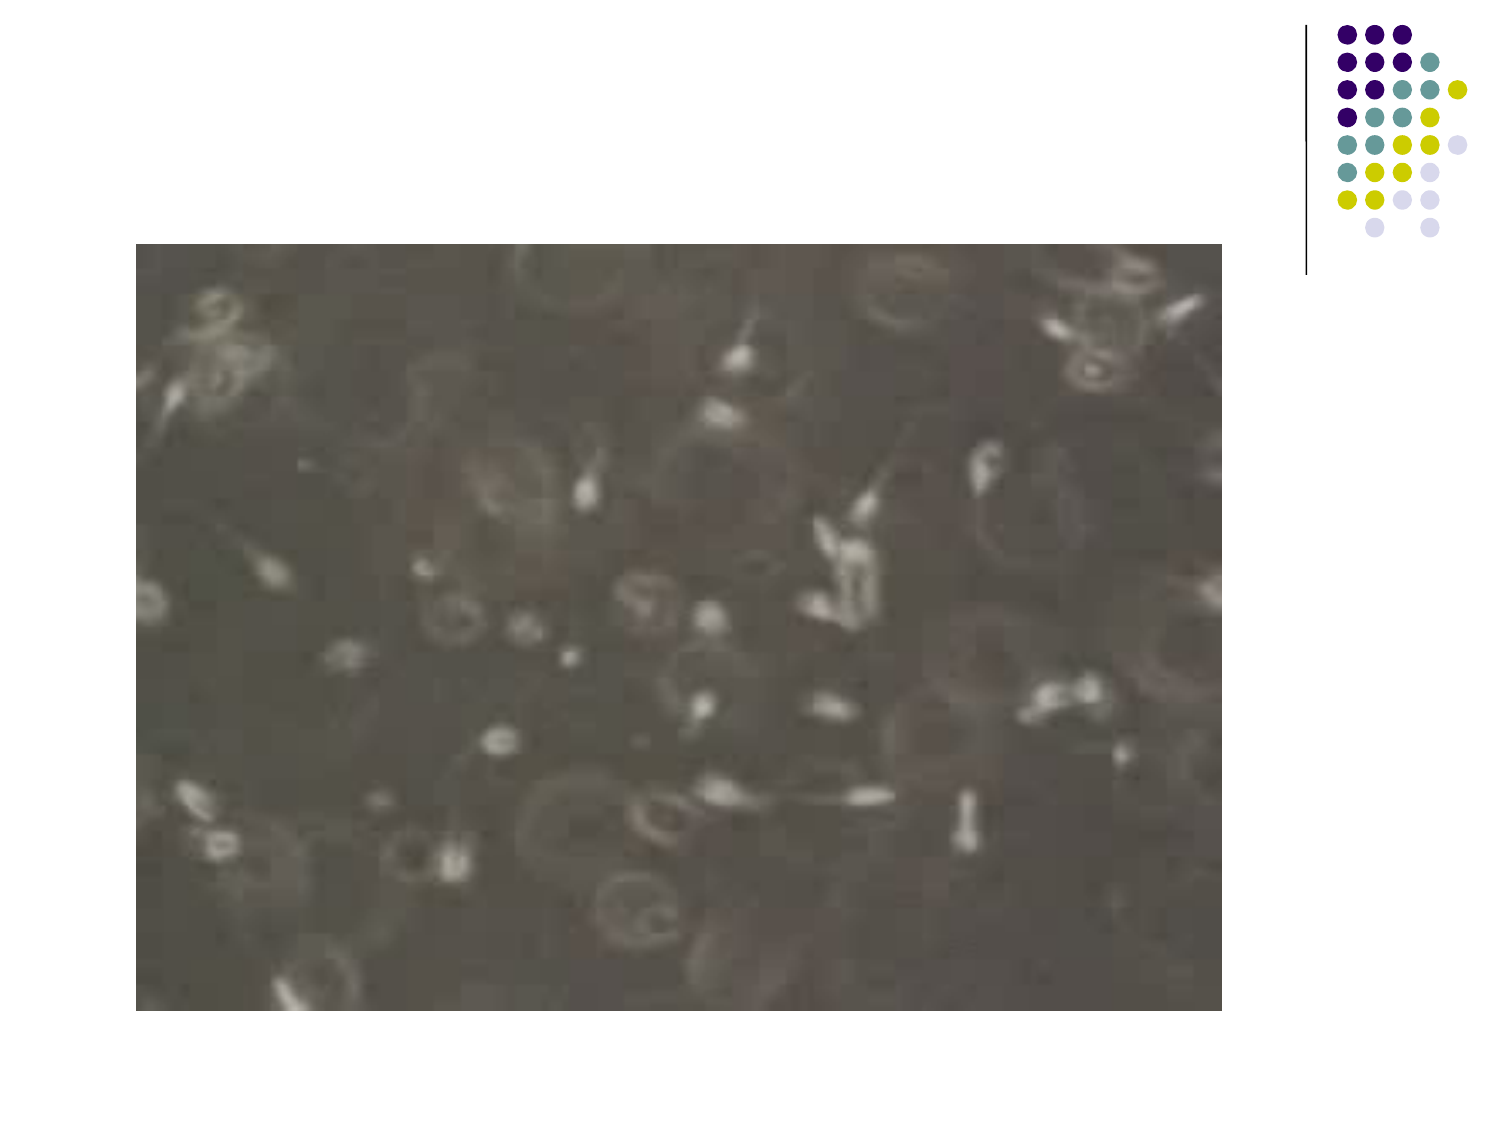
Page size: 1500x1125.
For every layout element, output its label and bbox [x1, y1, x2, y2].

list [135, 243, 1223, 1012]
